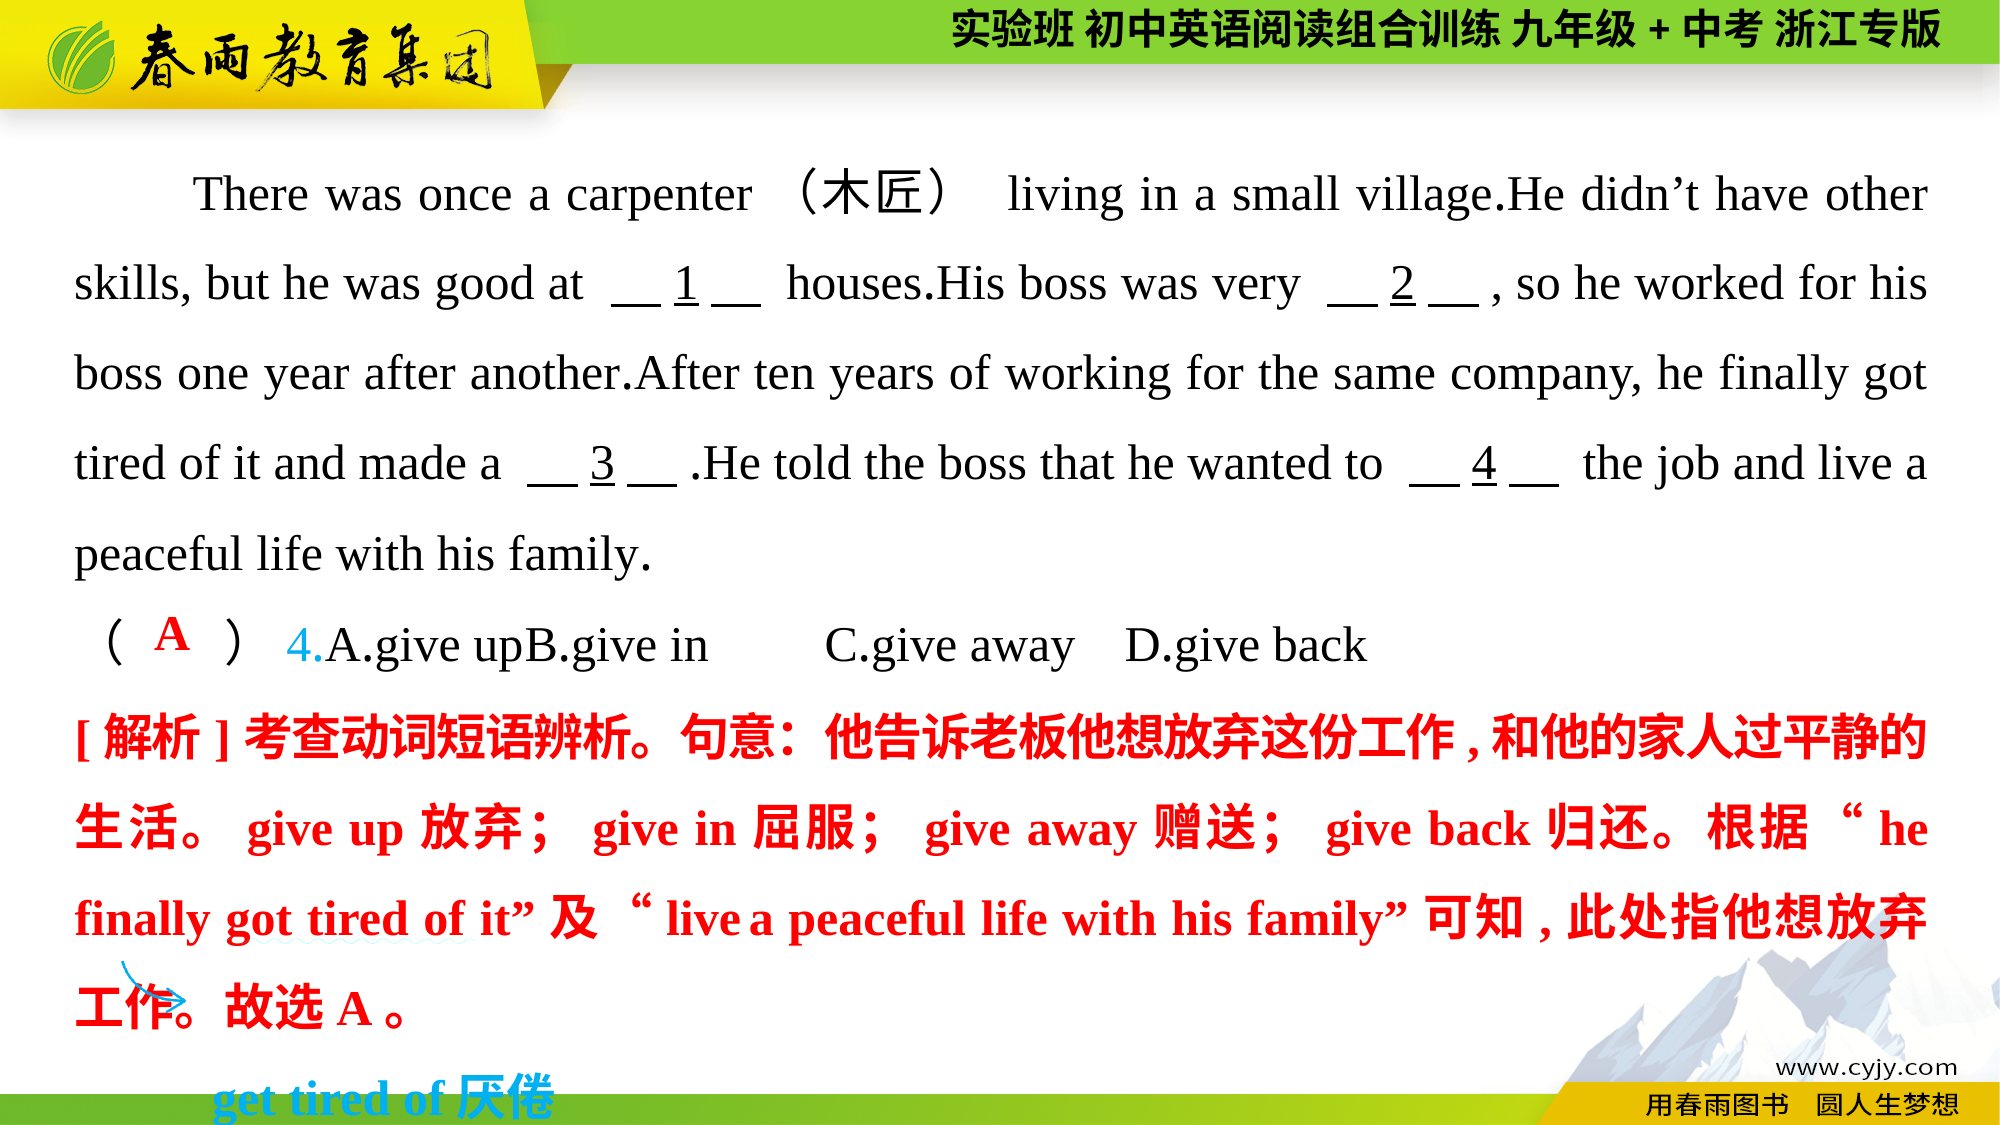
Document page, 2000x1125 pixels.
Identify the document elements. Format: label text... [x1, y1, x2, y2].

picture [125, 961, 186, 998]
picture [170, 1003, 186, 1013]
text_box （ ）4.A.give up B.give in C.give away D.give back [59, 573, 1944, 667]
picture [0, 0, 2000, 1125]
text_box A [139, 592, 206, 668]
picture [121, 965, 178, 1013]
text_box [解析]考查动词短语辨析。句意：他告诉老板他想放弃这份工作,和他的家人过平静的生活。give up放弃；give in屈服；give away赠送；give back归还。根据“he finally got tired of it”及“live a peaceful life with his family”可知,此处指他想放弃工作。故选A。 get tired of厌倦 [59, 667, 1944, 1125]
list There was once a carpenter（木匠） living in a small village.He didn’t have other skills, but he was good at 1 houses.His boss was very 2 , so he worked for his boss one year after another.After ten years of working for the same company, he finally got tired of it and made a 3 .He told the boss that he wanted to 4 the job and live a peaceful life with his family. [59, 122, 1944, 573]
